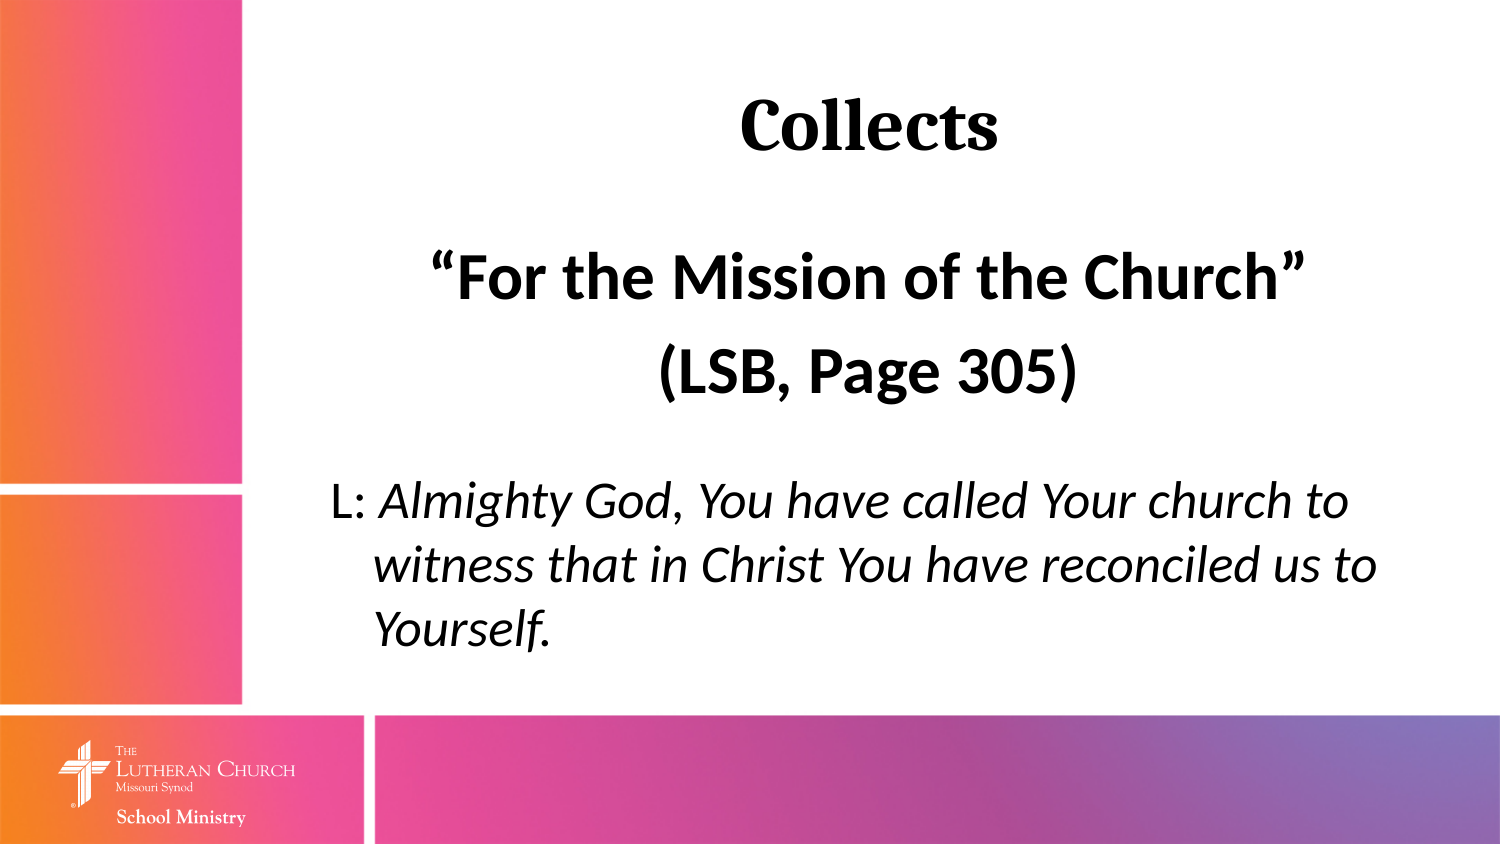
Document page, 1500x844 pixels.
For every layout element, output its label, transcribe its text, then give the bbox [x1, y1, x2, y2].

title Collects [318, 45, 1422, 208]
list “For the Mission of the Church” (LSB, Page 305) L: Almighty God, You have called Your church to witness that in Christ You have reconciled us to Yourself. [315, 224, 1422, 688]
picture [0, 0, 1500, 844]
